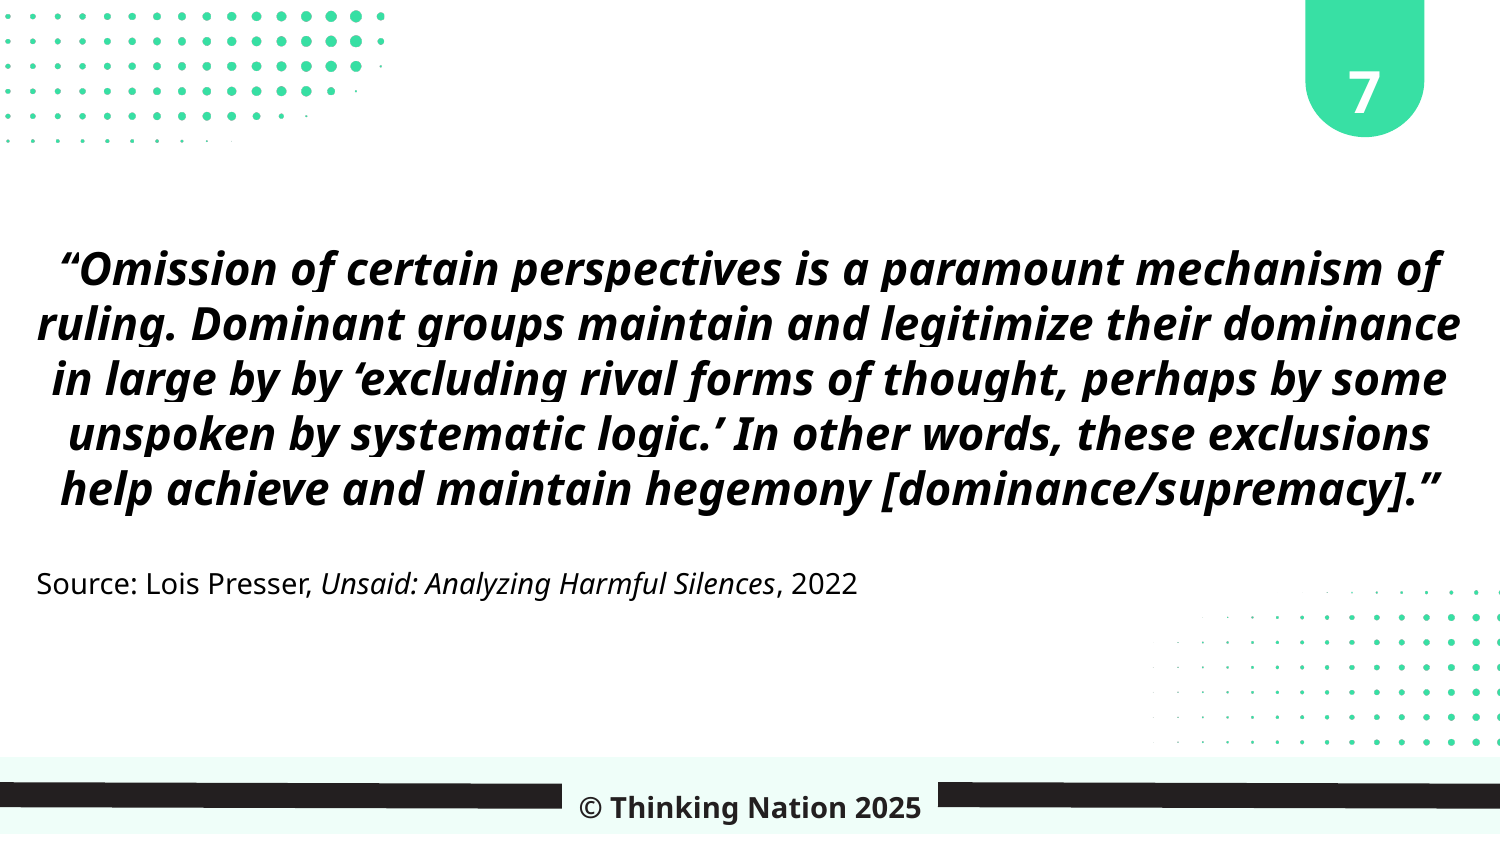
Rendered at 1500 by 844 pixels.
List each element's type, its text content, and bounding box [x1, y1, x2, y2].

text_box [0, 0, 385, 144]
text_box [0, 756, 1500, 835]
text_box [1128, 590, 1500, 755]
text_box “Omission of certain perspectives is a paramount mechanism of ruling. Dominant groups maintain and legitimize their dominance in large by by ‘excluding rival forms of thought, perhaps by some unspoken by systematic logic.’ In other words, these exclusions help achieve and maintain hegemony [dominance/supremacy].” Source: Lois Presser, Unsaid: Analyzing Harmful Silences, 2022 [36, 240, 1464, 600]
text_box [1300, 0, 1430, 138]
